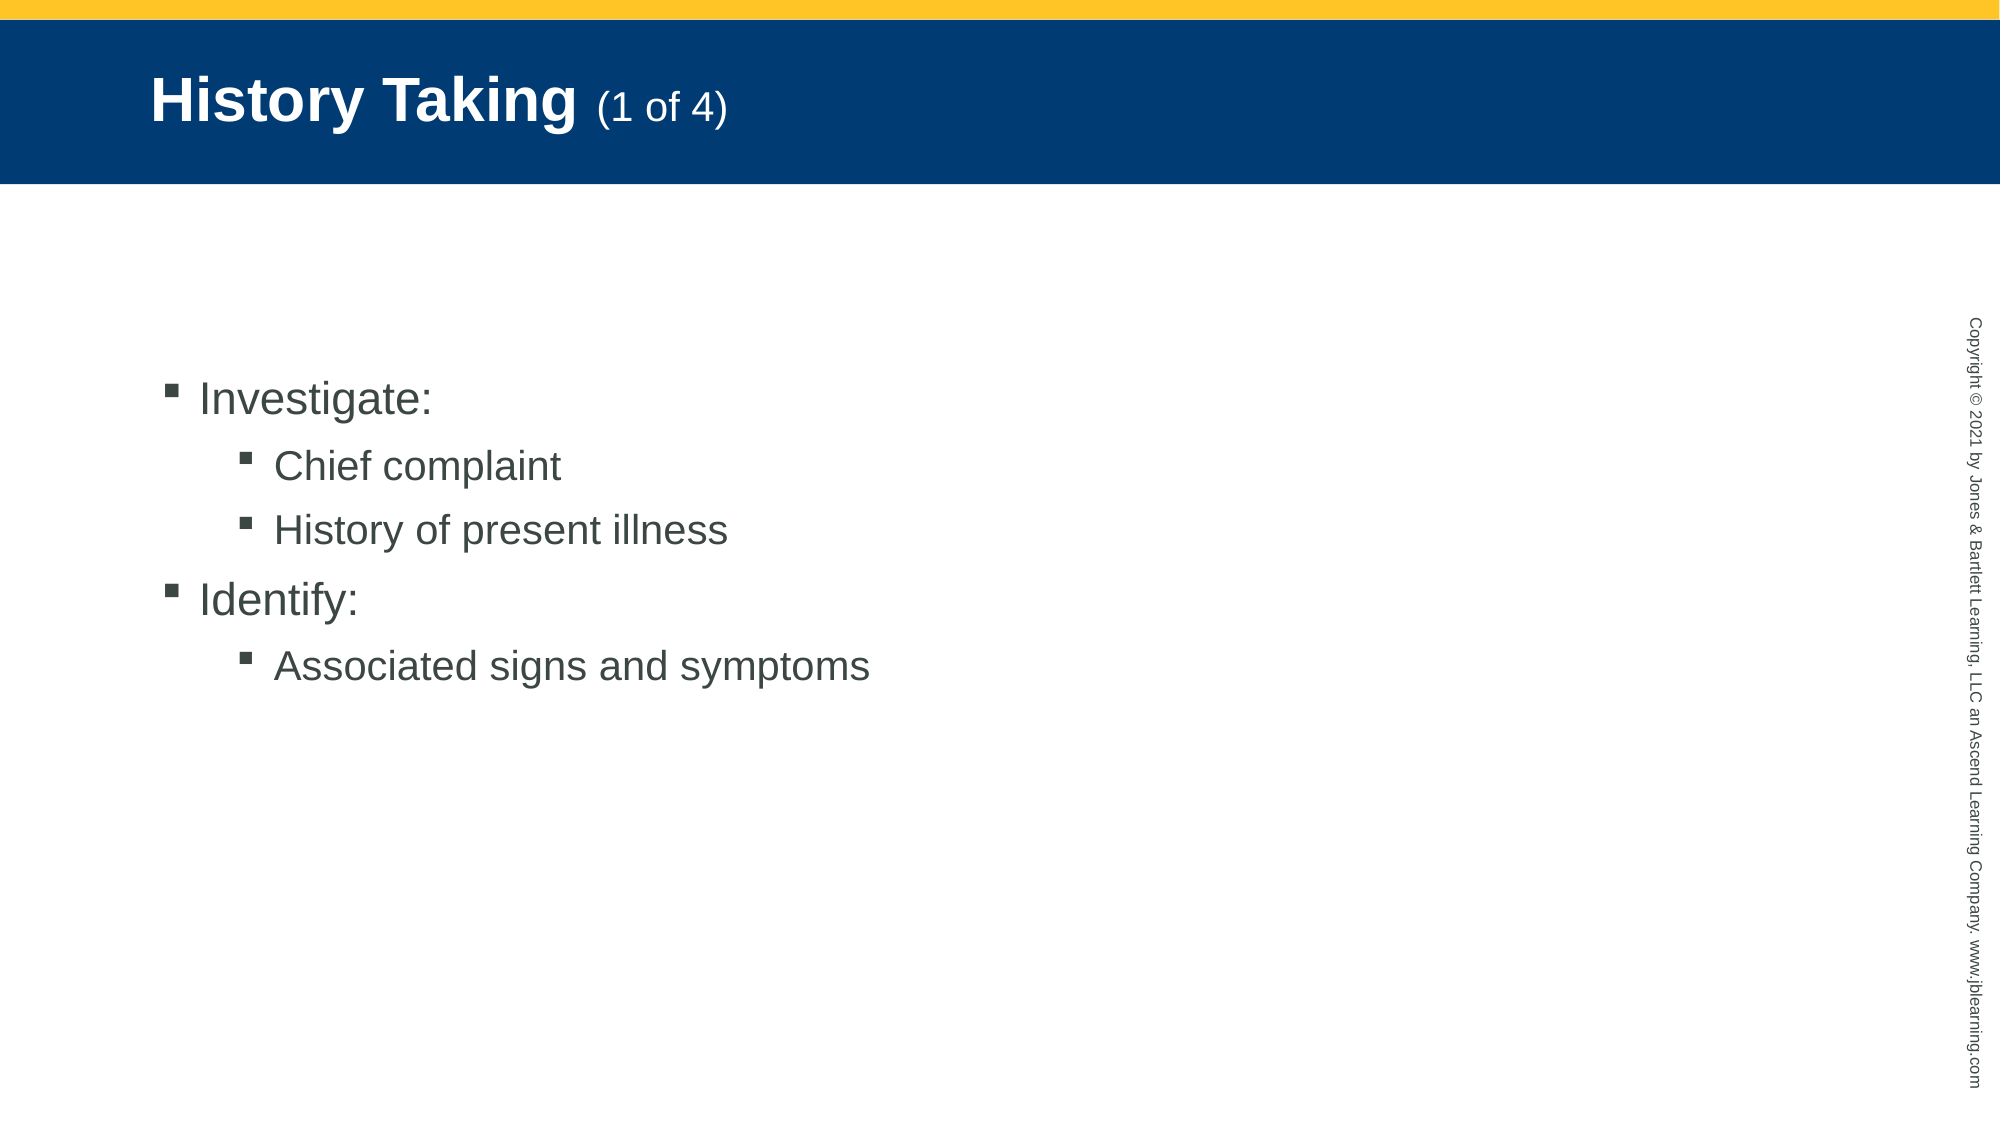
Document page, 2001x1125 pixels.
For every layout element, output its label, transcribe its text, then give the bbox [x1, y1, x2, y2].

list Investigate: Chief complaint History of present illness Identify: Associated signs and symptoms [146, 361, 1859, 1016]
title History Taking (1 of 4) [0, 19, 2000, 185]
